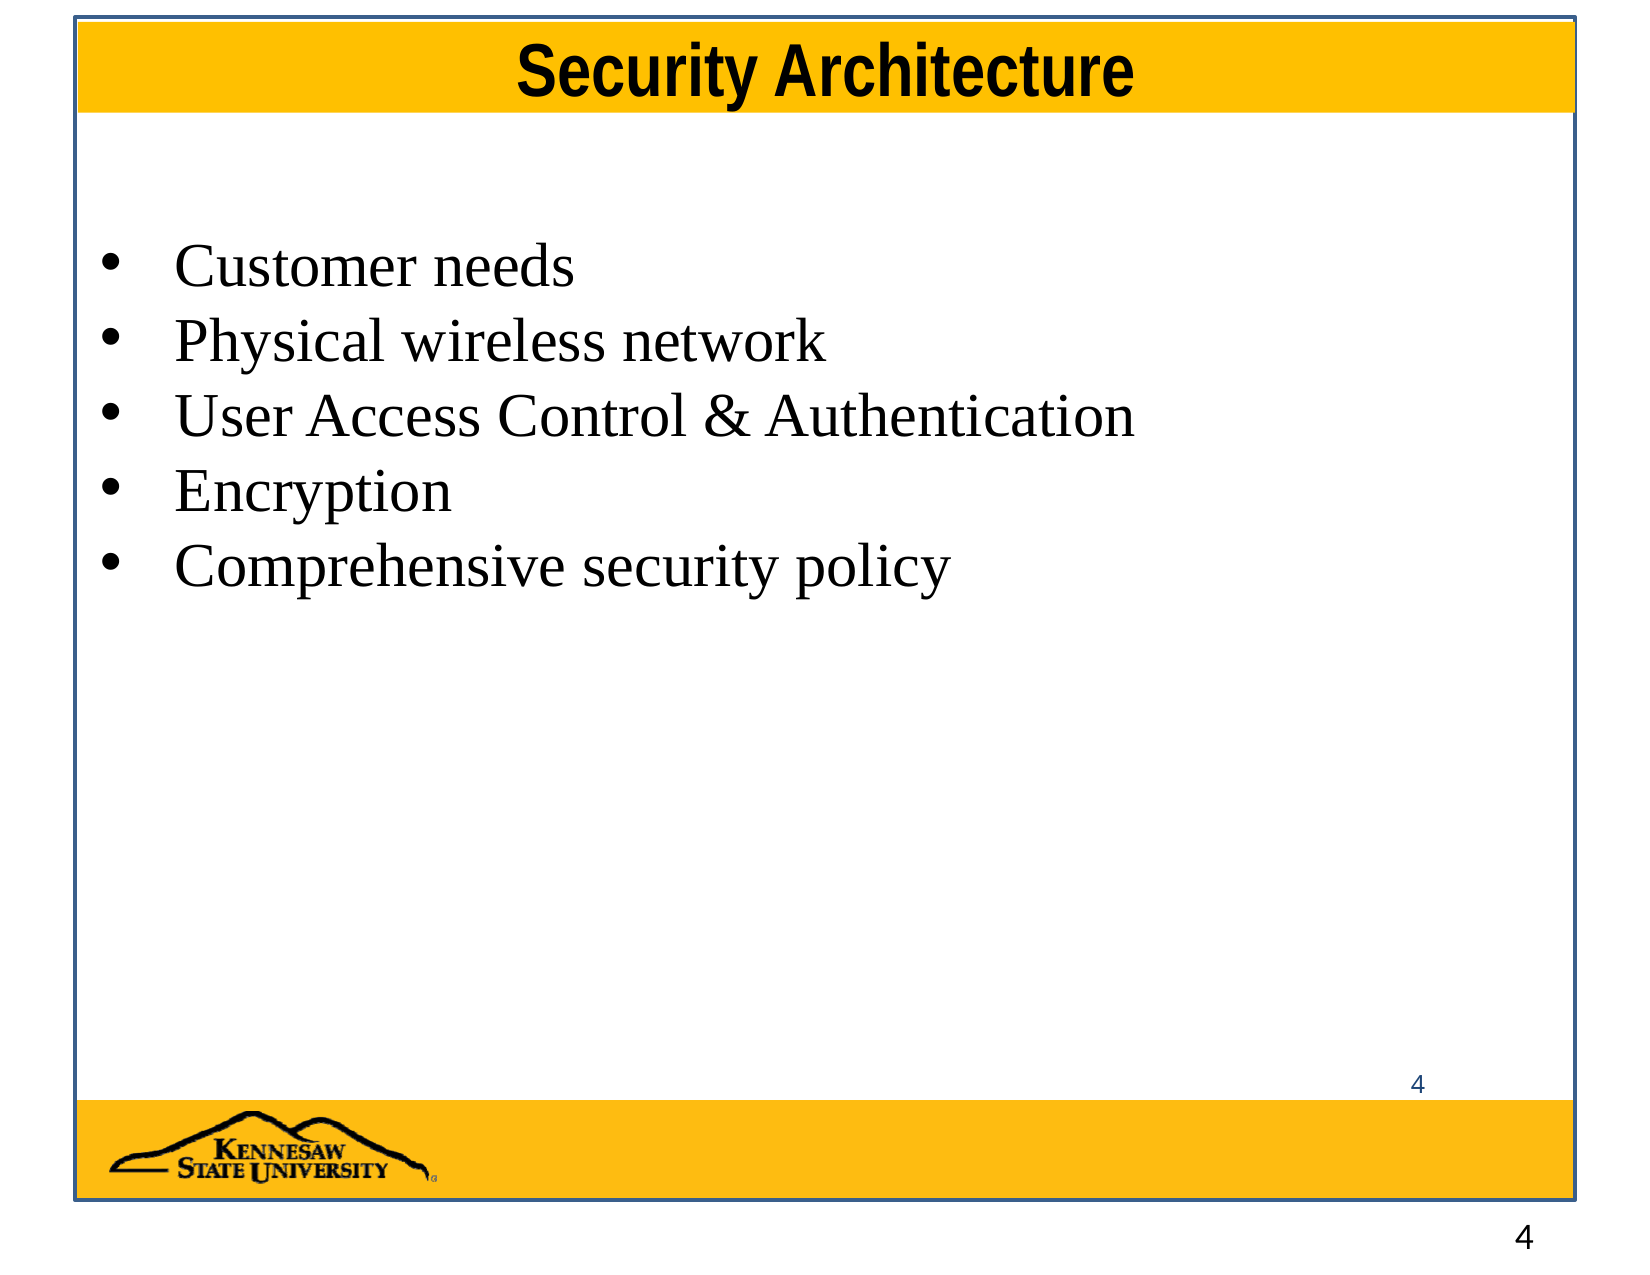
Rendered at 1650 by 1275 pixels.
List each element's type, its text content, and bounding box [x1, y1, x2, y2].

title Security Architecture [77, 21, 1575, 113]
picture [108, 1111, 437, 1184]
list Customer needs Physical wireless network User Access Control & Authentication Encryption Comprehensive security policy [99, 223, 1550, 603]
slide_number 4 [1299, 1042, 1425, 1103]
